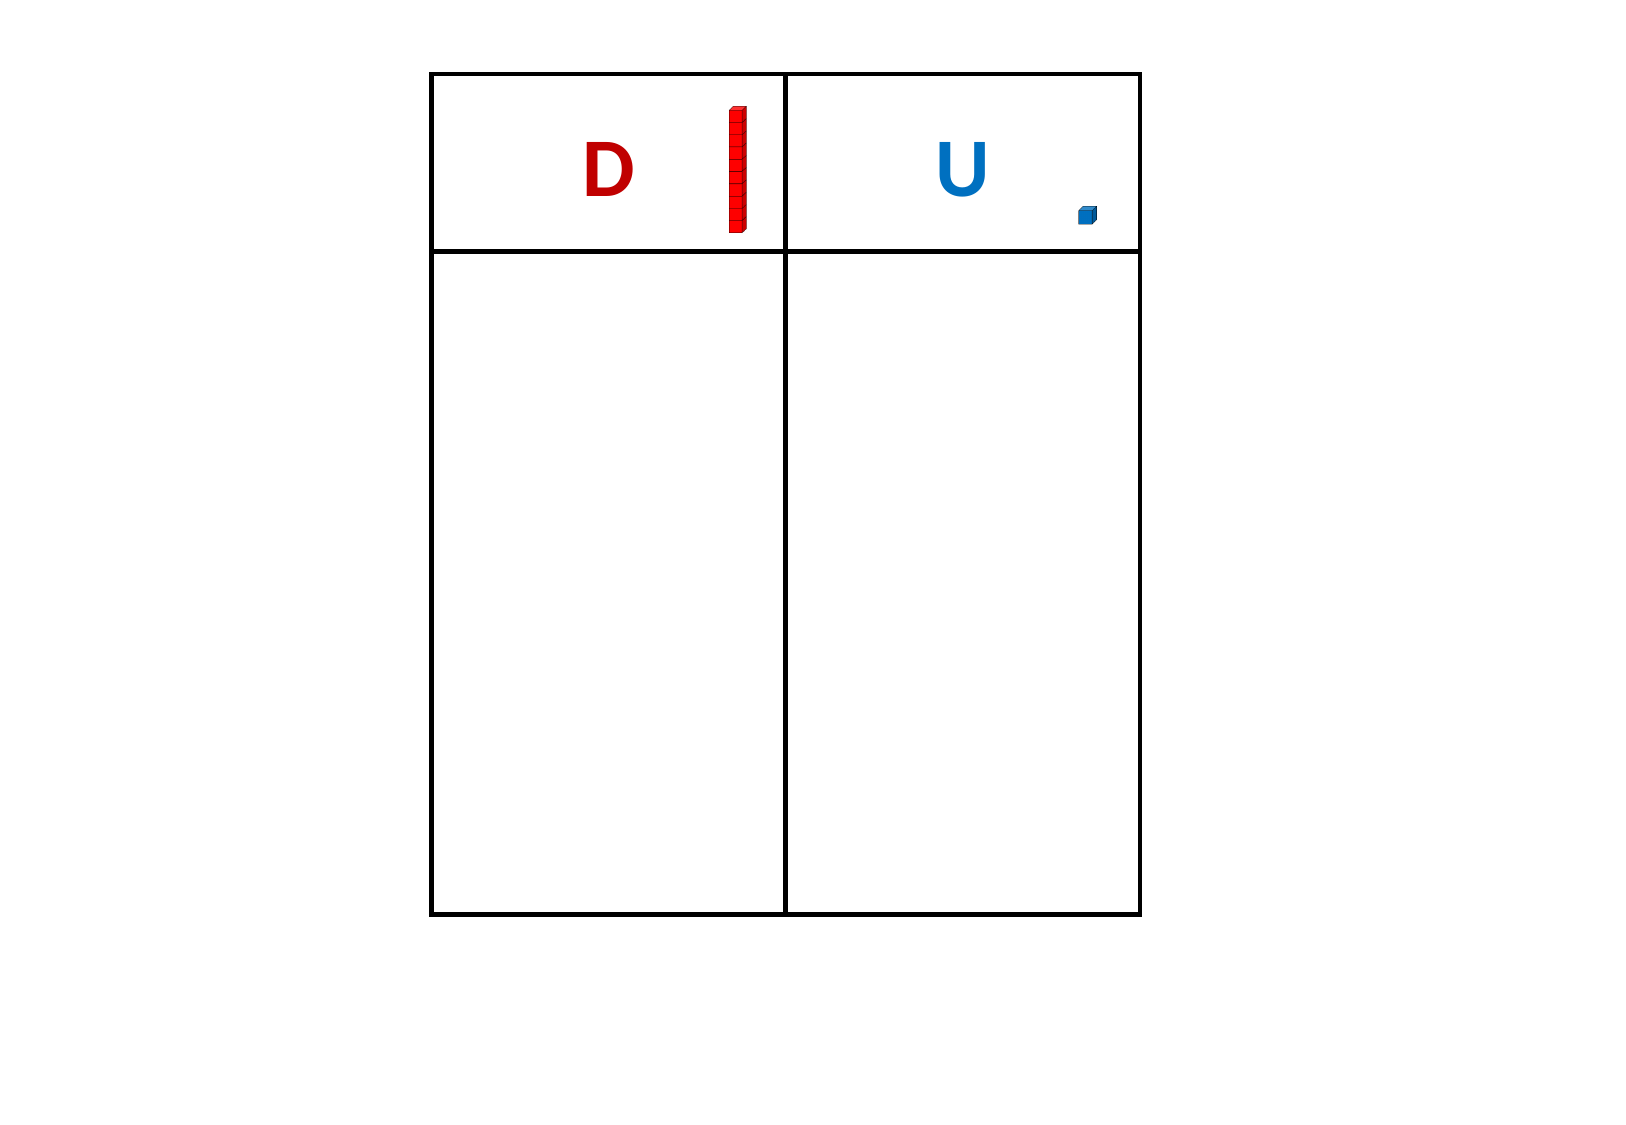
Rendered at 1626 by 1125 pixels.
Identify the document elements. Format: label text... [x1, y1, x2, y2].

text_box D [430, 73, 785, 250]
picture [1077, 205, 1098, 225]
picture [728, 105, 748, 234]
text_box [785, 250, 1141, 916]
text_box U [785, 73, 1141, 250]
text_box [430, 250, 785, 916]
